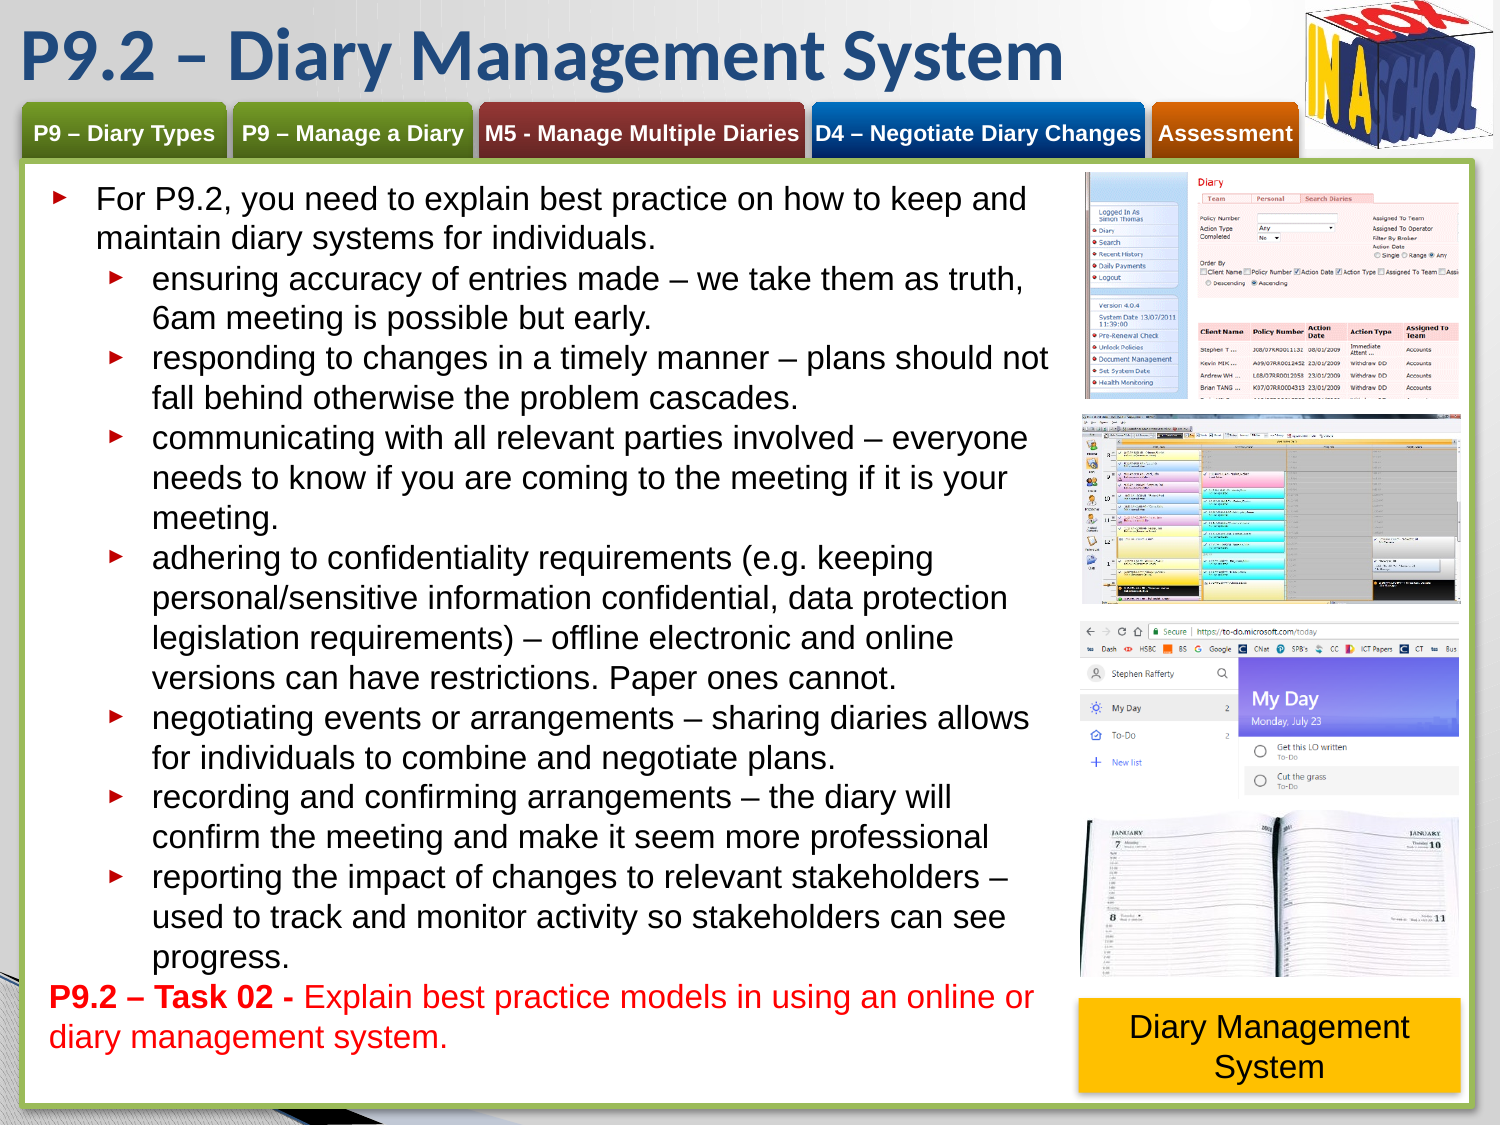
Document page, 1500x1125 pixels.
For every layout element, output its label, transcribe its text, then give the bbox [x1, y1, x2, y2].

picture [281, 1114, 303, 1125]
picture [1082, 414, 1461, 604]
picture [1080, 621, 1459, 799]
picture [1305, 0, 1494, 149]
text_box For P9.2, you need to explain best practice on how to keep and maintain diary systems for individuals. ensuring accuracy of entries made – we take them as truth, 6am meeting is possible but early. responding to changes in a timely manner – plans should not fall behind otherwise the problem cascades. communicating with all relevant parties involved – everyone needs to know if you are coming to the meeting if it is your meeting. adhering to confidentiality requirements (e.g. keeping personal/sensitive information confidential, data protection legislation requirements) – offline electronic and online versions can have restrictions. Paper ones cannot. negotiating events or arrangements – sharing diaries allows for individuals to combine and negotiate plans. recording and confirming arrangements – the diary will confirm the meeting and make it seem more professional reporting the impact of changes to relevant stakeholders – used to track and monitor activity so stakeholders can see progress. P9.2 – Task 02 - Explain best practice models in using an online or diary management system. [34, 169, 1079, 1063]
picture [1080, 810, 1459, 977]
title P9.2 – Diary Management System [5, 0, 1270, 102]
text_box Diary Management System [1078, 998, 1461, 1093]
picture [1080, 172, 1459, 399]
